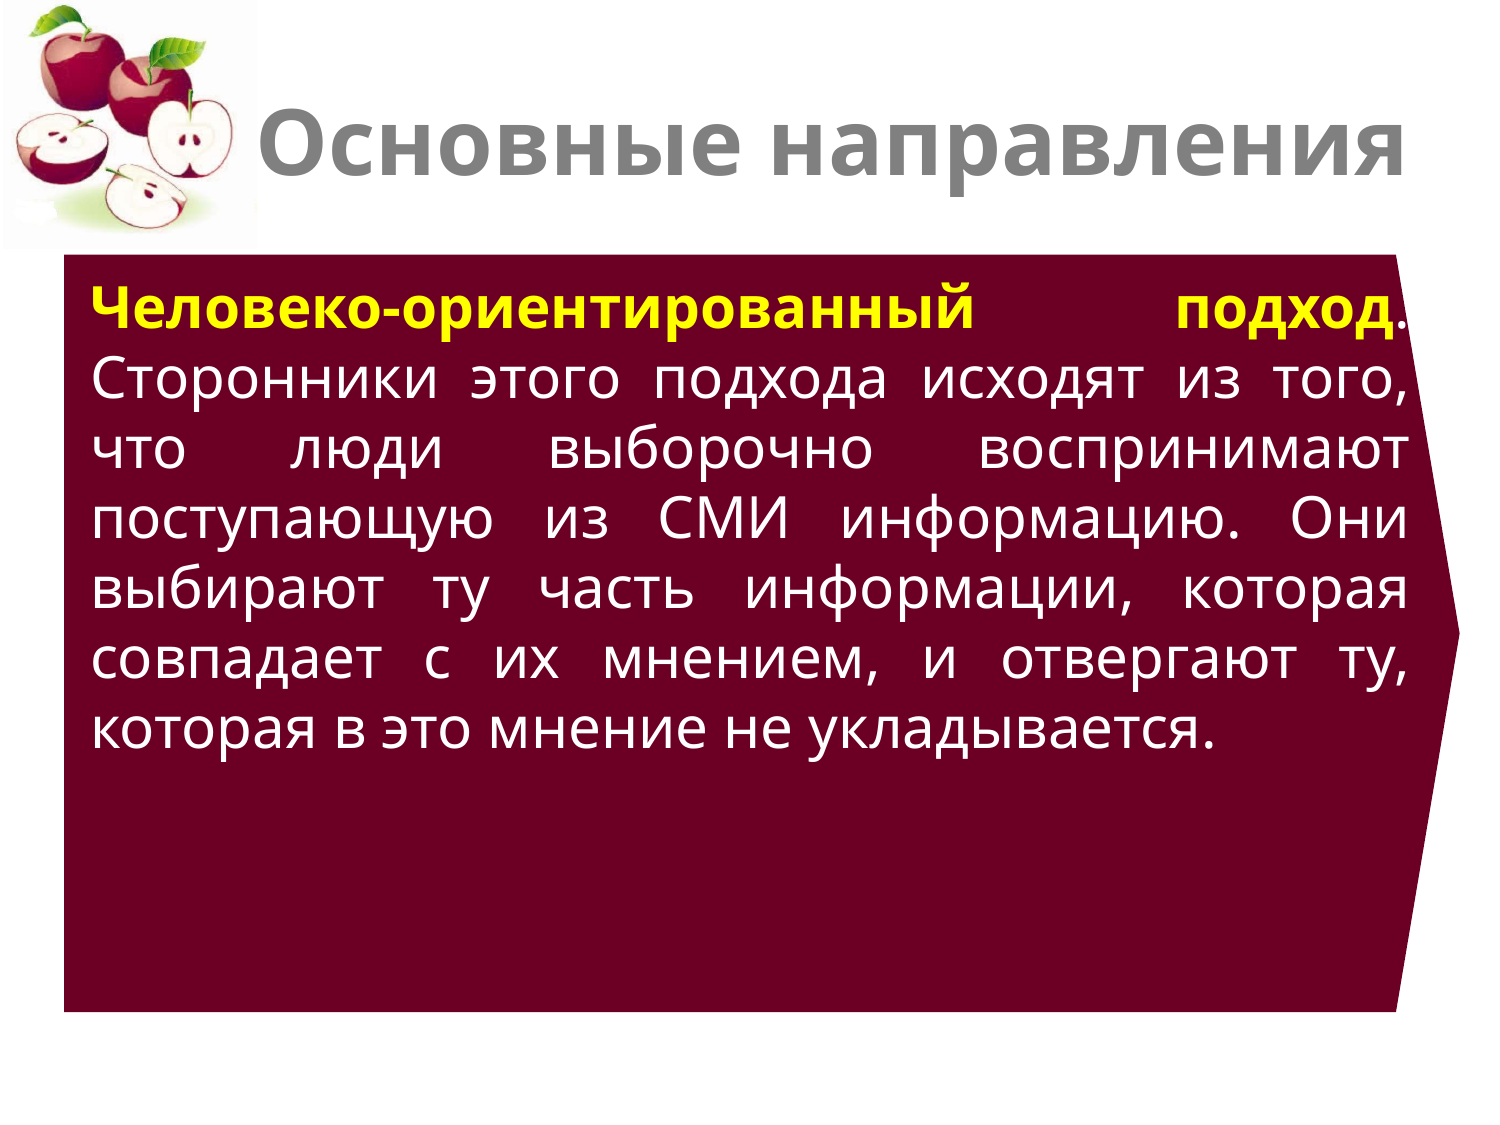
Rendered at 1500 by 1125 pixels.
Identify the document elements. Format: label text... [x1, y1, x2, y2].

list Человеко-ориентированный подход. Сторонники этого подхода исходят из того, что люди выборочно воспринимают поступающую из СМИ информацию. Они выбирают ту часть информации, которая совпадает с их мнением, и отвергают ту, которая в это мнение не укладывается. [75, 262, 1425, 1005]
title Основные направления [75, 45, 1425, 233]
picture [3, 0, 258, 249]
